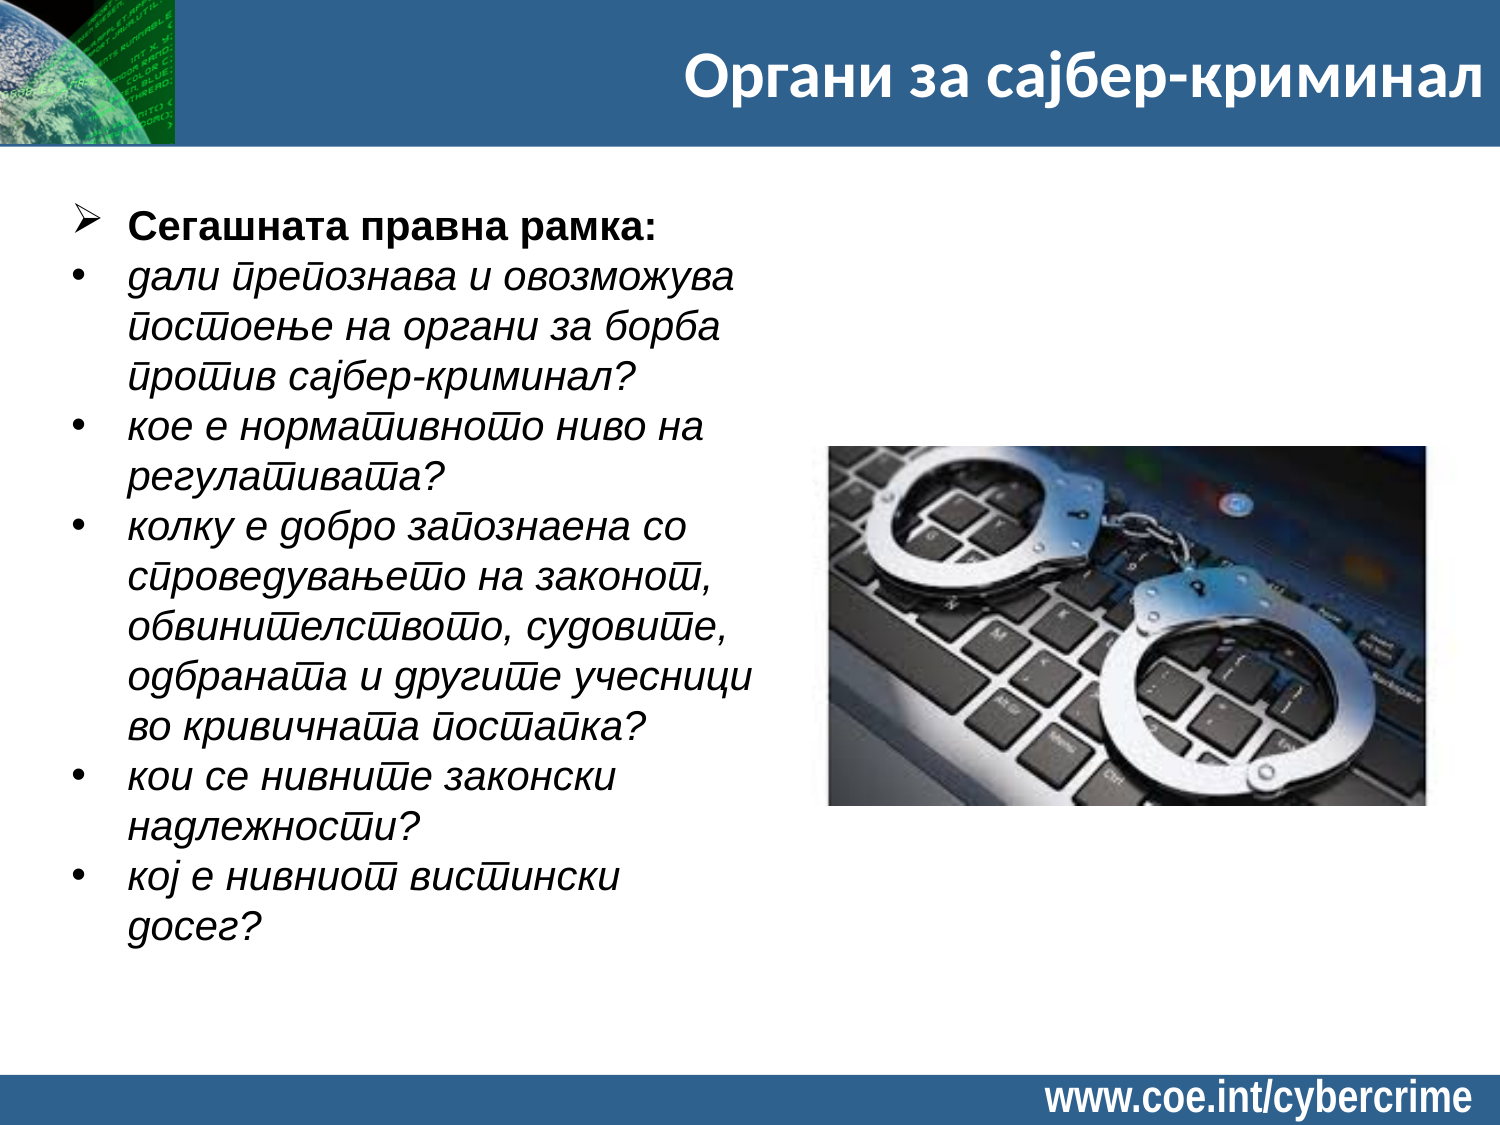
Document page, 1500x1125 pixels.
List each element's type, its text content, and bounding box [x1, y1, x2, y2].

text_box Сегашната правна рамка: дали препознава и овозможува постоење на органи за борба против сајбер-криминал? кое е нормативното ниво на регулативата? колку е добро запознаена со спроведувањето на законот, обвинителството, судовите, одбраната и другите учесници во кривичната постапка? кои се нивните законски надлежности? кој е нивниот вистински досег? [56, 191, 775, 957]
text_box www.coe.int/cybercrime [1030, 1059, 1500, 1125]
picture [758, 445, 1500, 806]
text_box Органи за сајбер-криминал [177, 0, 1500, 149]
text_box [0, 1073, 1030, 1125]
picture [0, 0, 175, 144]
